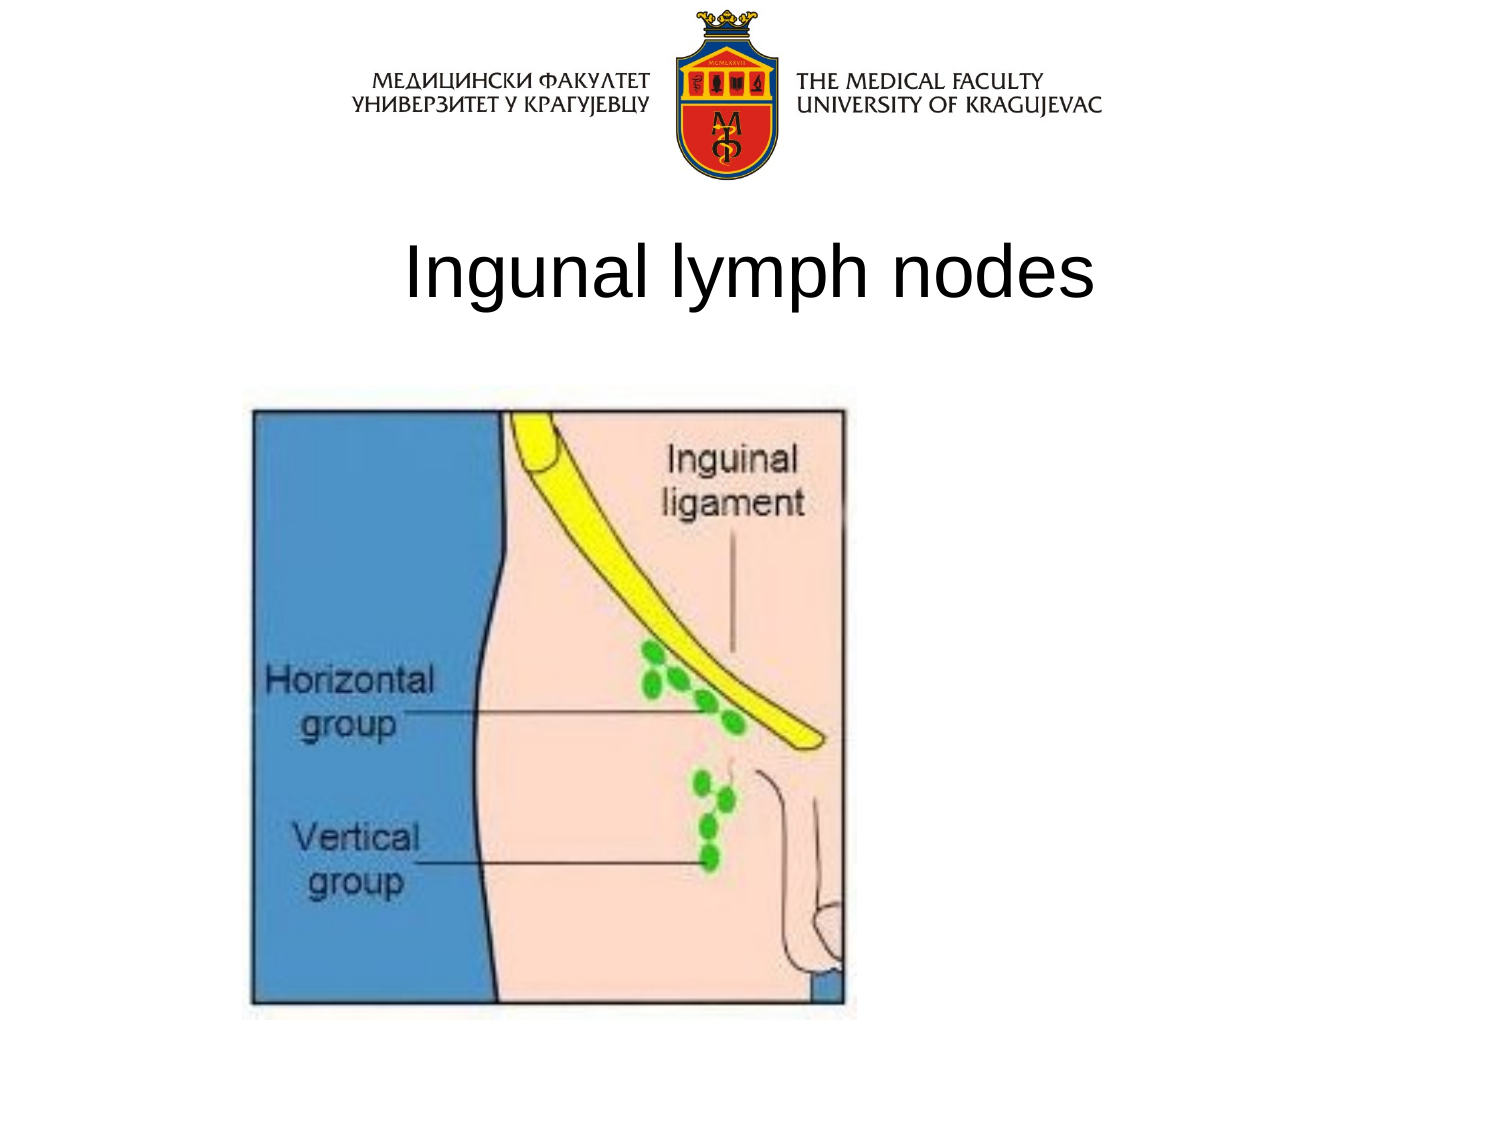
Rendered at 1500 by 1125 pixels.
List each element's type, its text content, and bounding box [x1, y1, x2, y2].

picture [328, 0, 1125, 173]
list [241, 385, 857, 1020]
title Ingunal lymph nodes [74, 173, 1426, 362]
